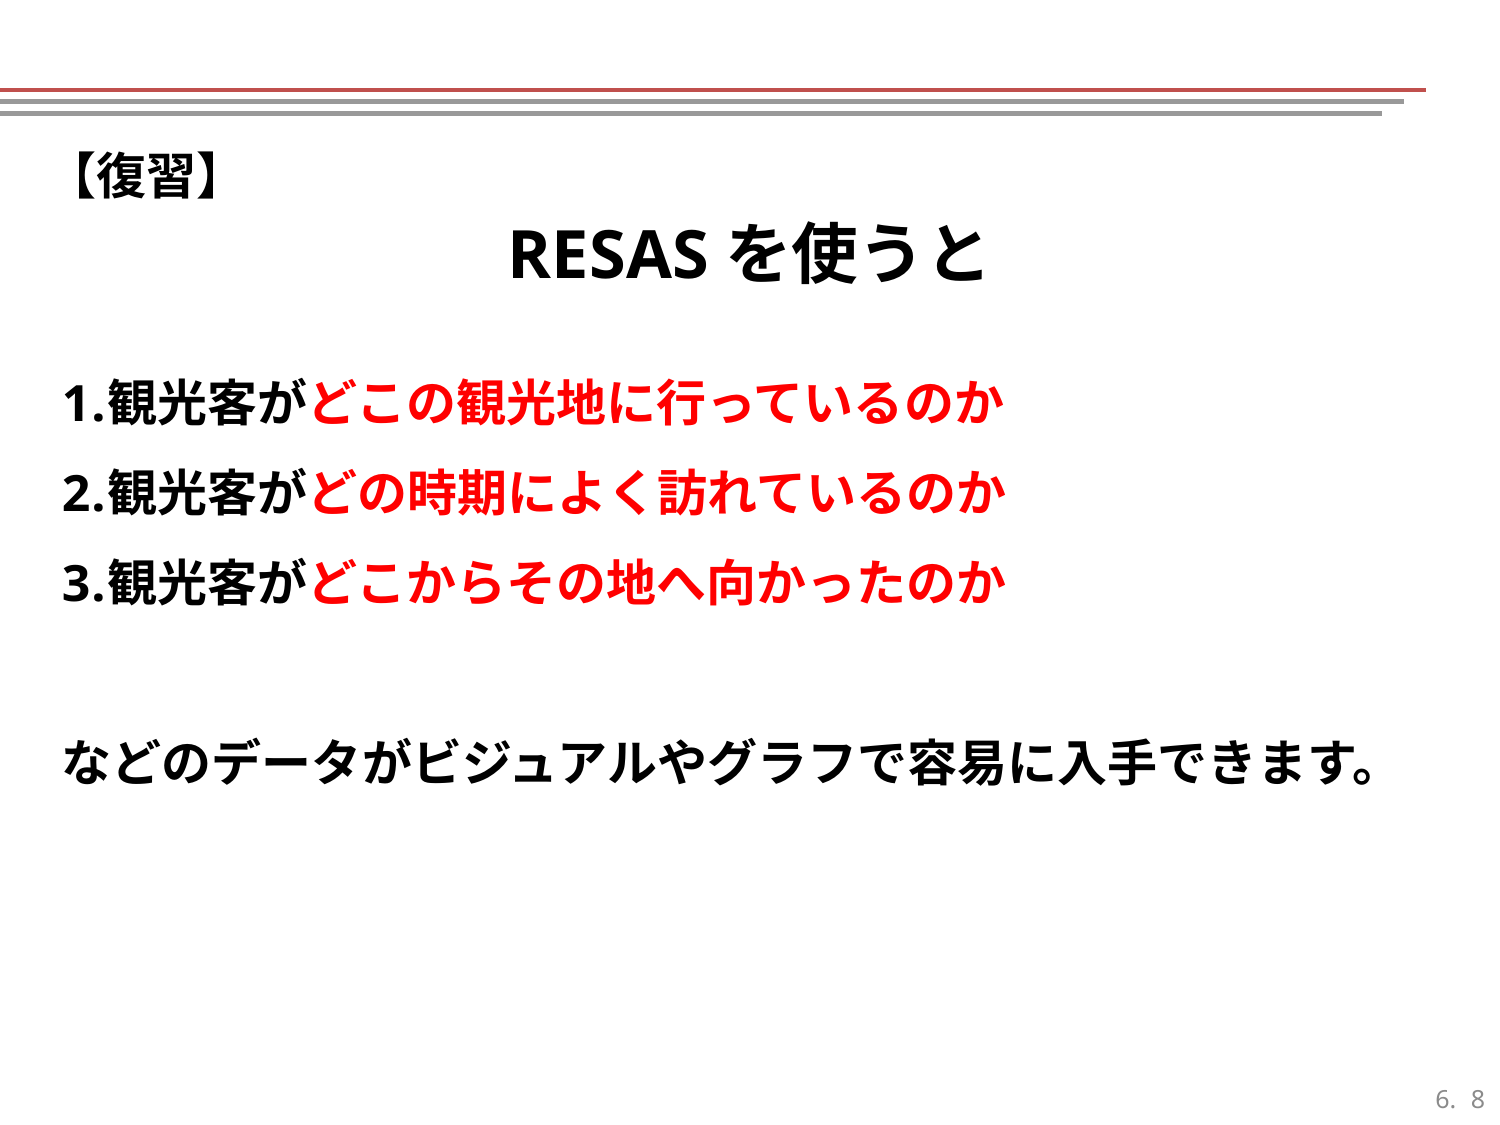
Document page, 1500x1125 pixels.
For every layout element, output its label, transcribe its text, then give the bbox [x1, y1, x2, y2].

slide_number 7 [1381, 1065, 1500, 1125]
text_box 【復習】 [31, 137, 266, 213]
text_box 観光客がどこの観光地に行っているのか 観光客がどの時期によく訪れているのか 観光客がどこからその地へ向かったのか などのデータがビジュアルやグラフで容易に入手できます。 [47, 334, 1453, 889]
text_box RESASを使うと [0, 204, 1500, 300]
